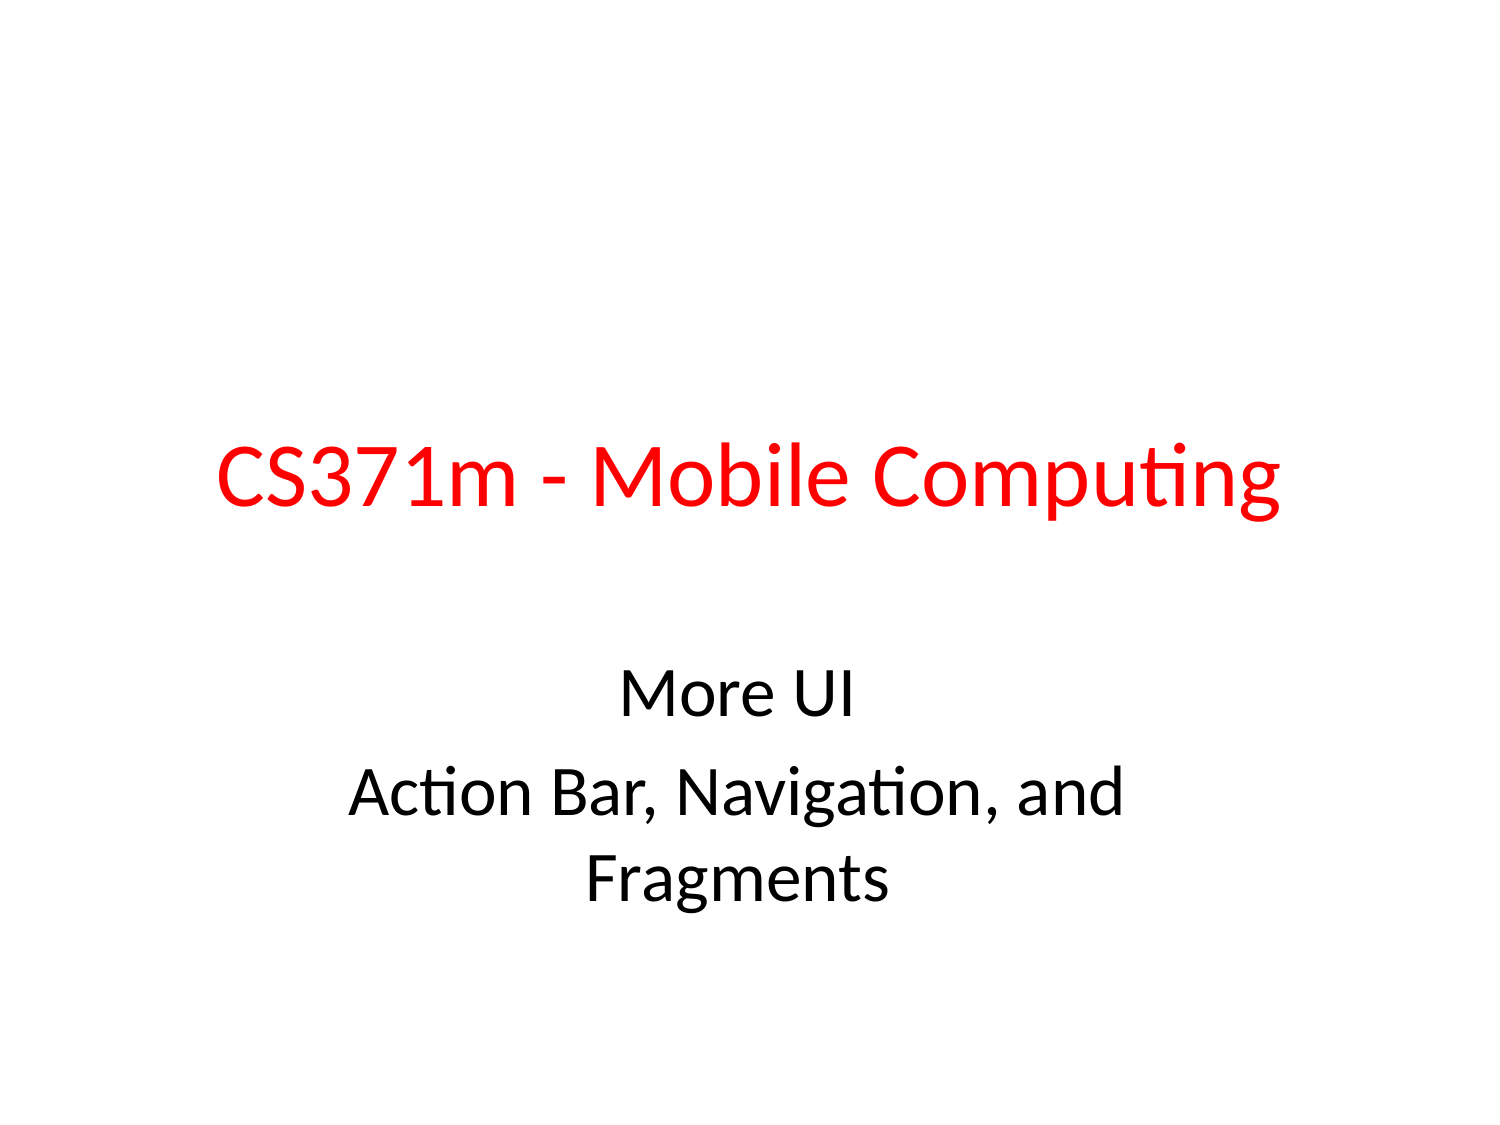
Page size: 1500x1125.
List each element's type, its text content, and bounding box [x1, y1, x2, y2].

subtitle More UI Action Bar, Navigation, and Fragments [187, 637, 1288, 925]
title CS371m - Mobile Computing [112, 349, 1388, 591]
